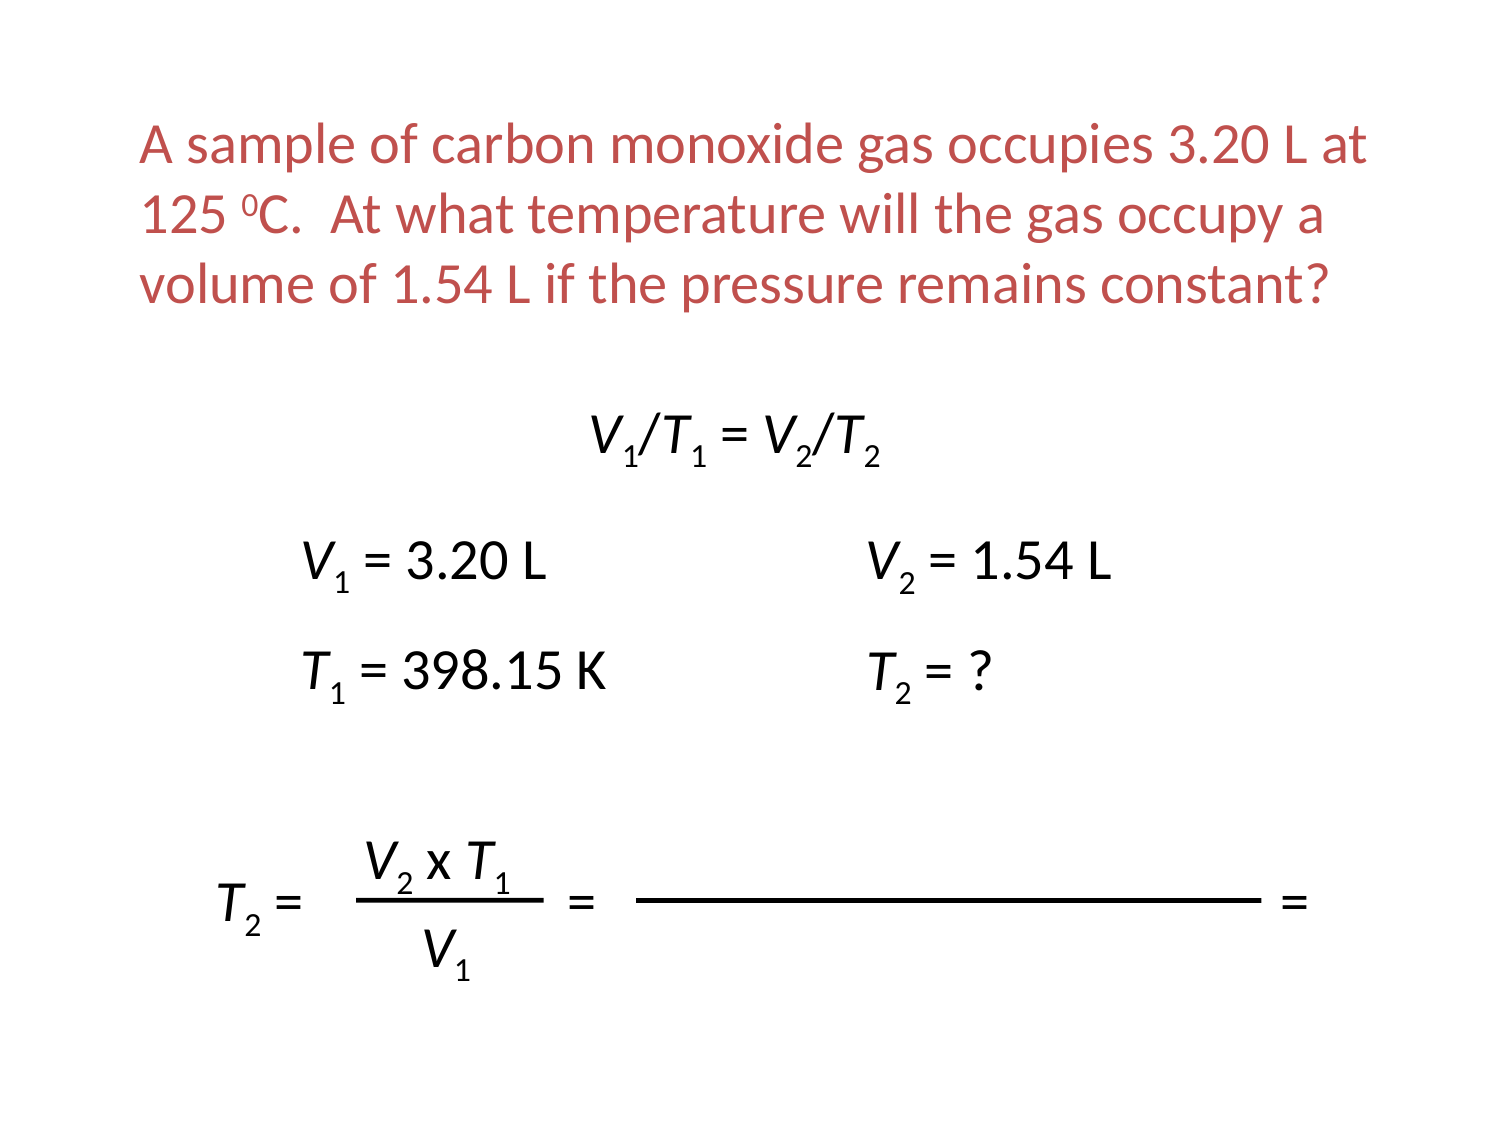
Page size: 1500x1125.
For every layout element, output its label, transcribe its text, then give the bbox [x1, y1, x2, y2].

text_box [551, 824, 1262, 977]
text_box = [1267, 856, 1325, 941]
text_box V1 = 3.20 L [285, 513, 562, 608]
text_box T2 = [201, 856, 332, 951]
text_box V2 = 1.54 L [850, 513, 1127, 609]
text_box V1/T1 = V2/T2 [574, 387, 896, 482]
text_box A sample of carbon monoxide gas occupies 3.20 L at 125 0C. At what temperature will the gas occupy a volume of 1.54 L if the pressure remains constant? [125, 97, 1450, 323]
text_box T2 = ? [851, 624, 1010, 719]
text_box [344, 813, 544, 988]
text_box T1 = 398.15 K [285, 623, 623, 719]
